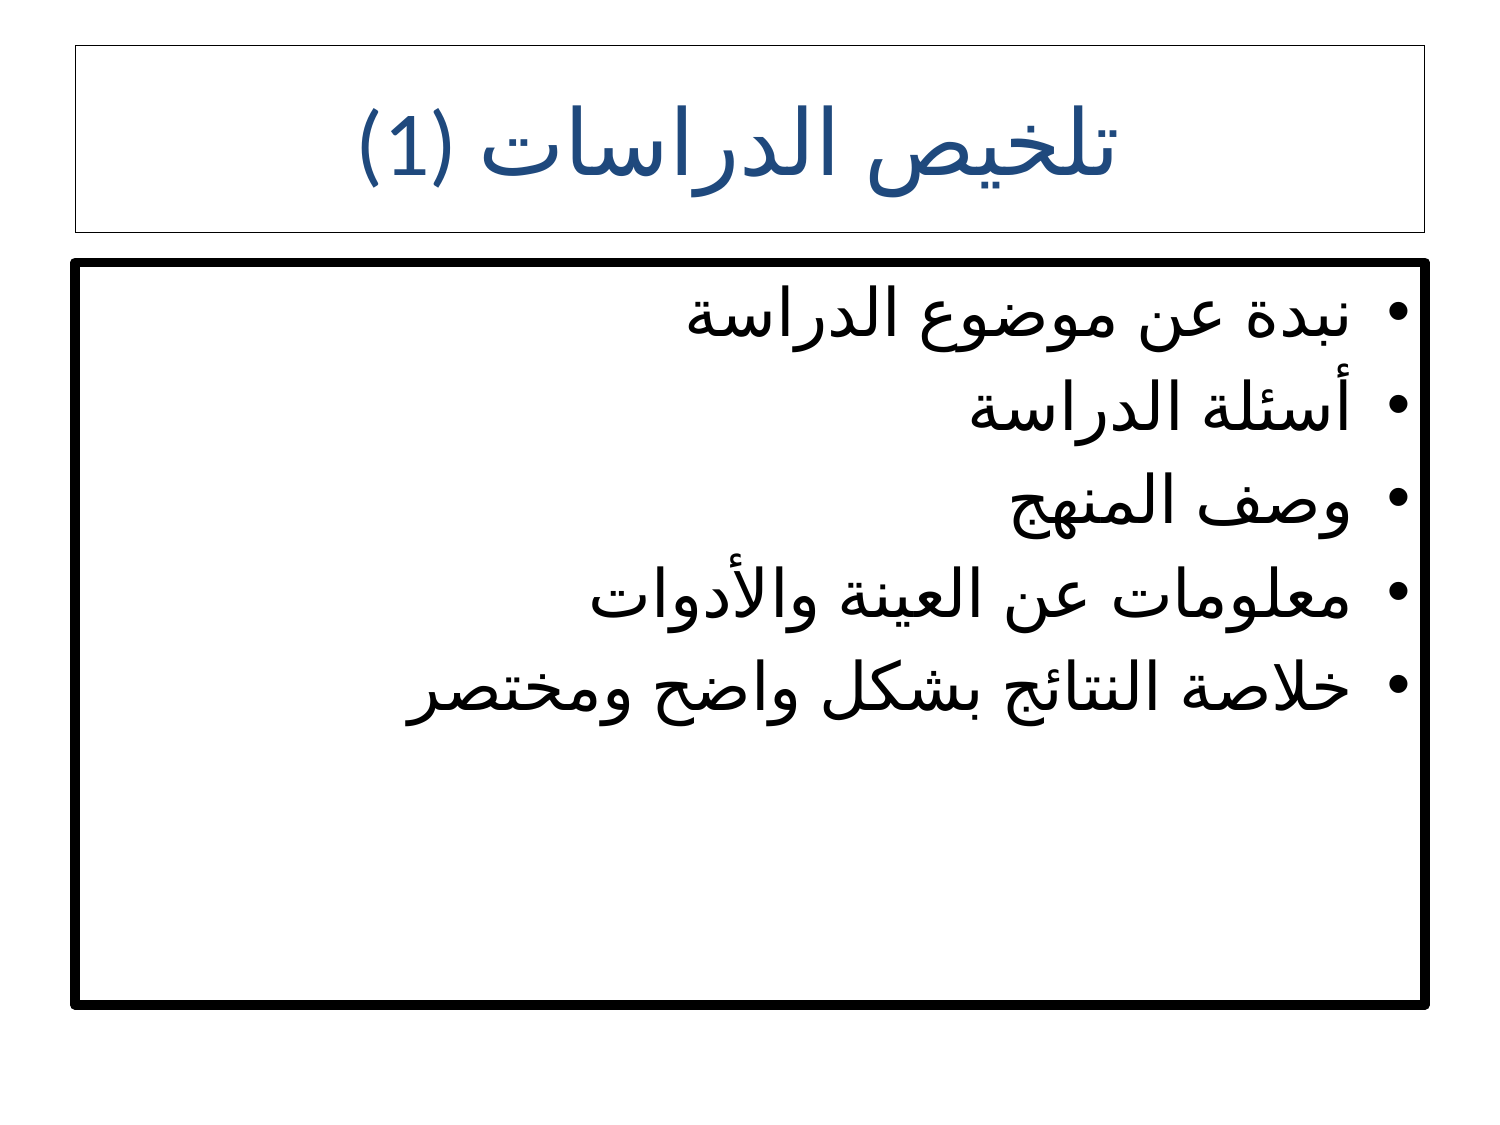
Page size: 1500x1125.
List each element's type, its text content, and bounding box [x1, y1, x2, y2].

title (1) تلخيص الدراسات [75, 45, 1425, 233]
list نبدة عن موضوع الدراسة أسئلة الدراسة وصف المنهج معلومات عن العينة والأدوات خلاصة النتائج بشكل واضح ومختصر [75, 262, 1425, 1005]
